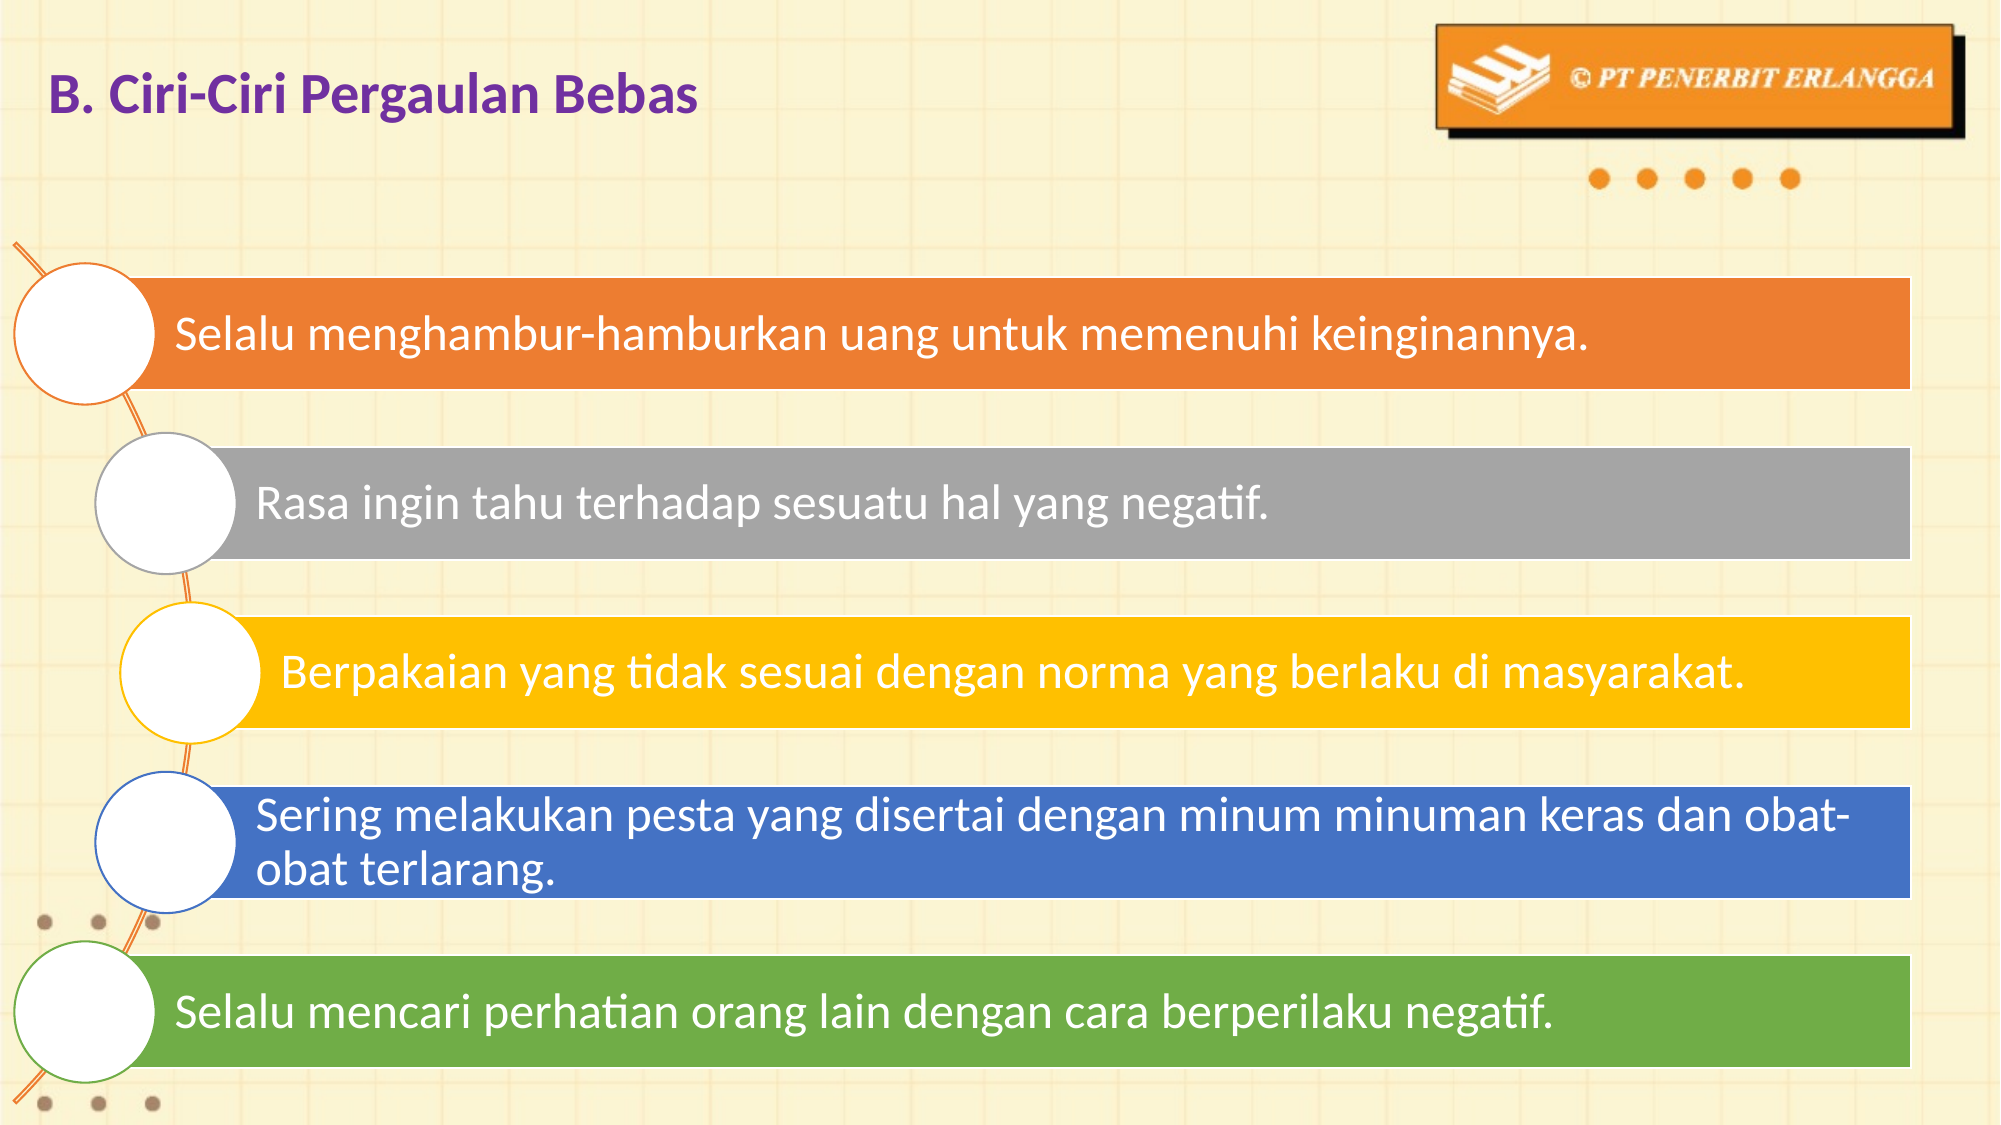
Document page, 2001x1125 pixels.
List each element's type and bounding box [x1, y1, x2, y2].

picture [0, 0, 2000, 1125]
text_box [0, 220, 1925, 1125]
